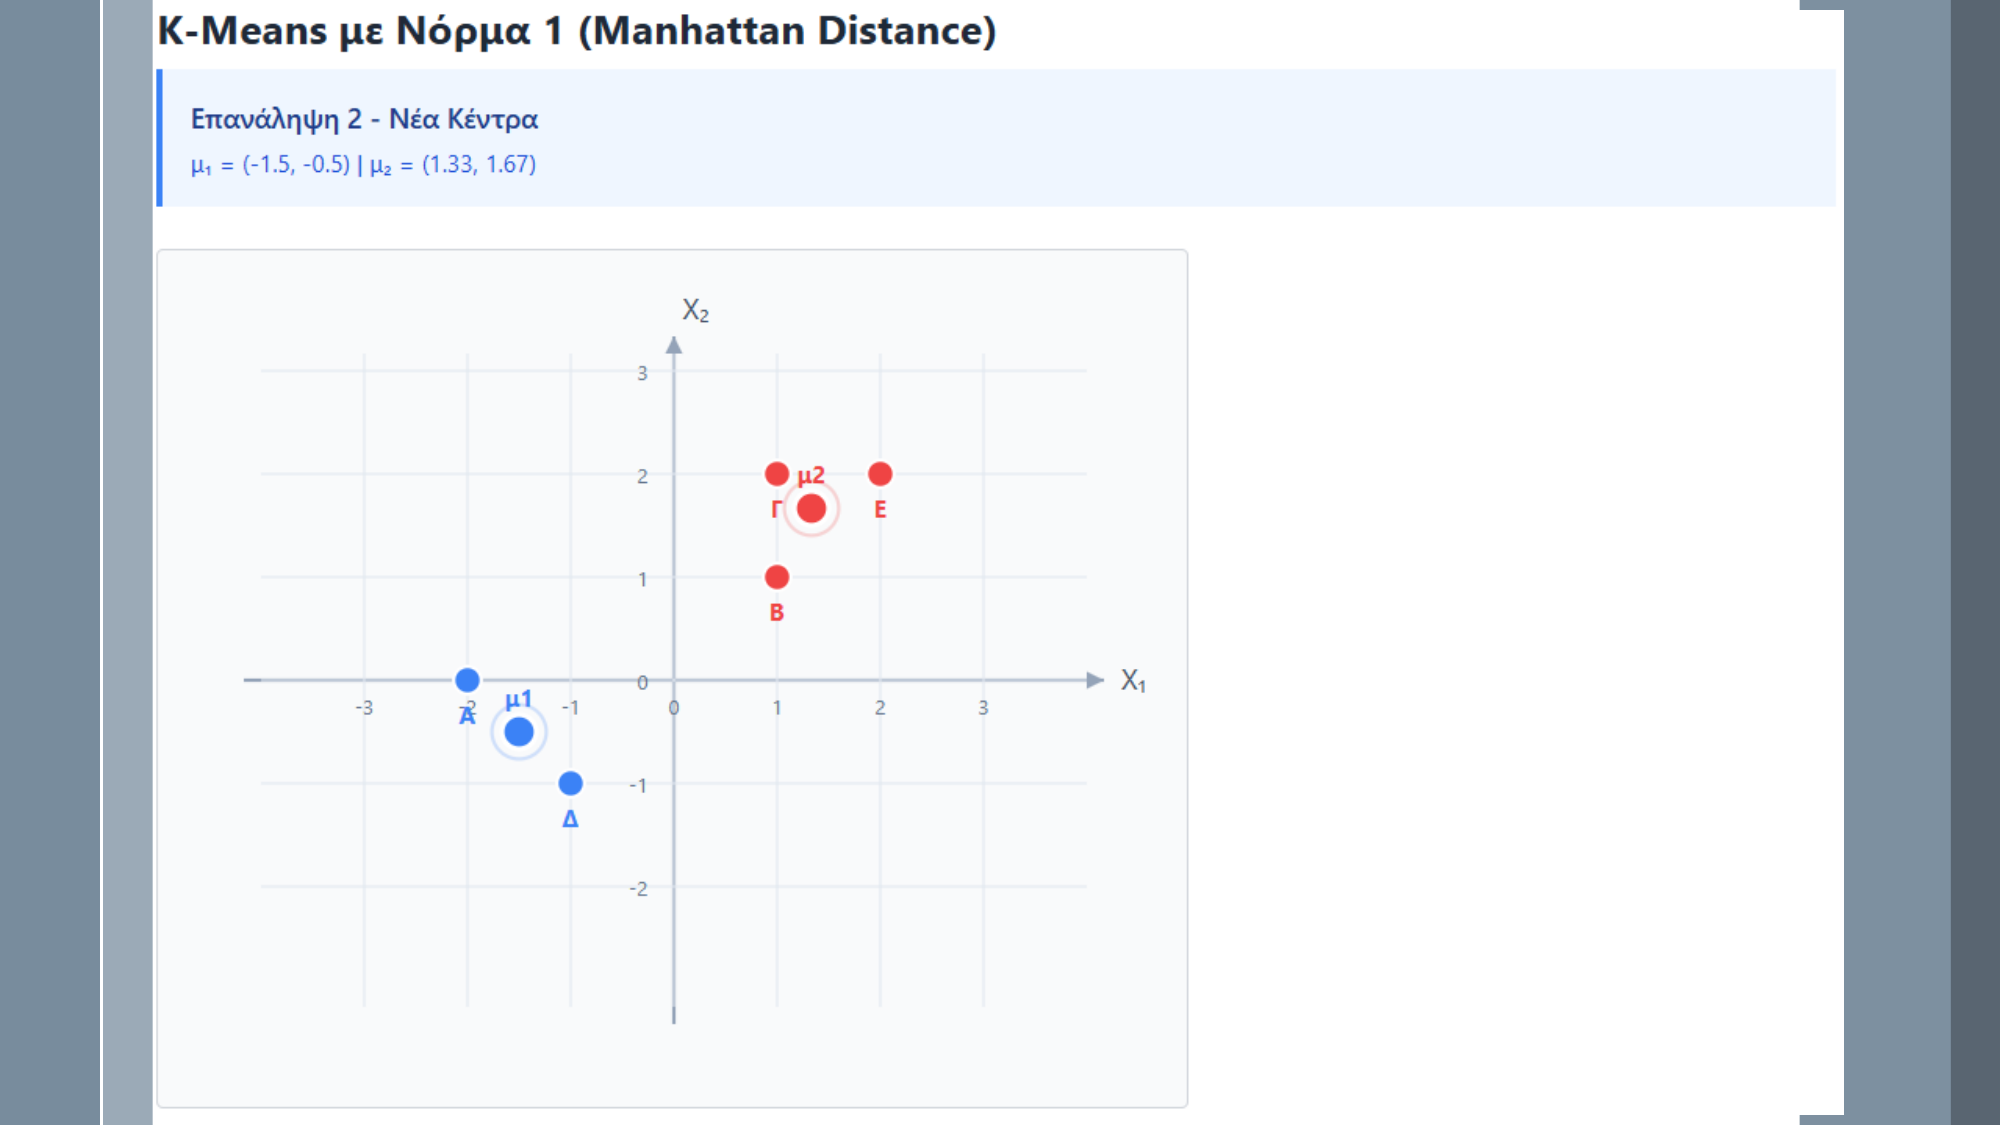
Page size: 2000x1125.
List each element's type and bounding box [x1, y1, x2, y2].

picture [155, 10, 1844, 1115]
